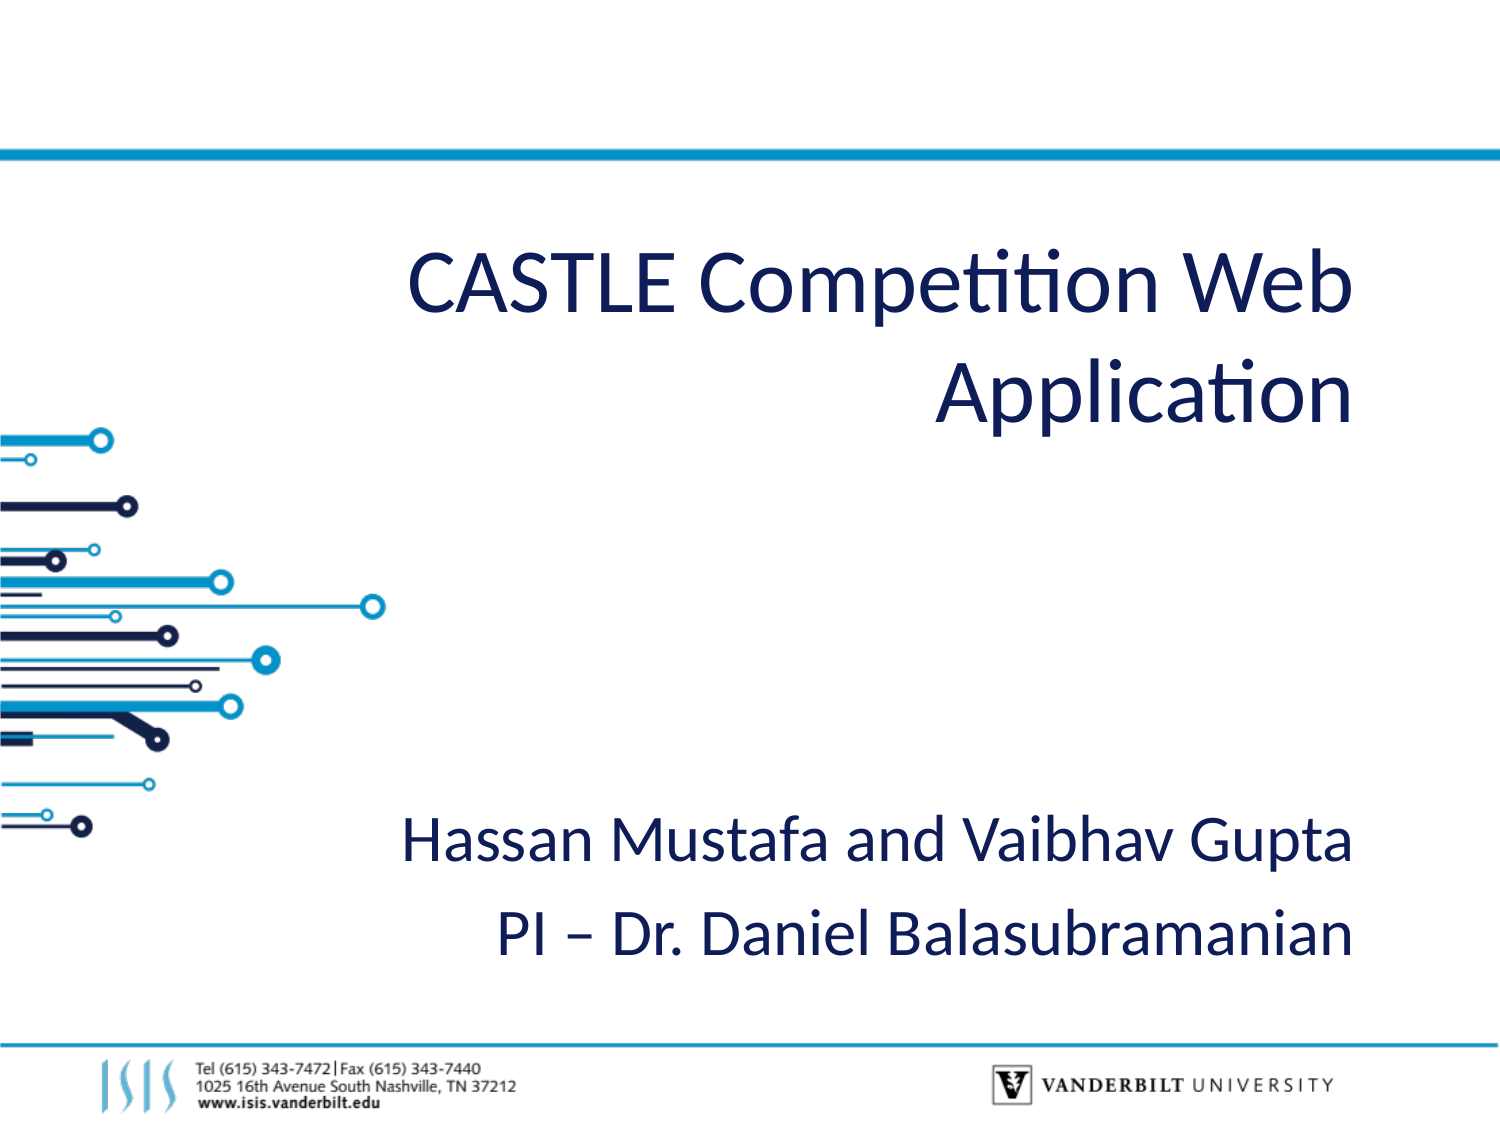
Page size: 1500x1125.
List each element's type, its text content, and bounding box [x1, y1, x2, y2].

subtitle Hassan Mustafa and Vaibhav Gupta PI – Dr. Daniel Balasubramanian [381, 787, 1371, 987]
title CASTLE Competition Web Application [207, 209, 1371, 452]
